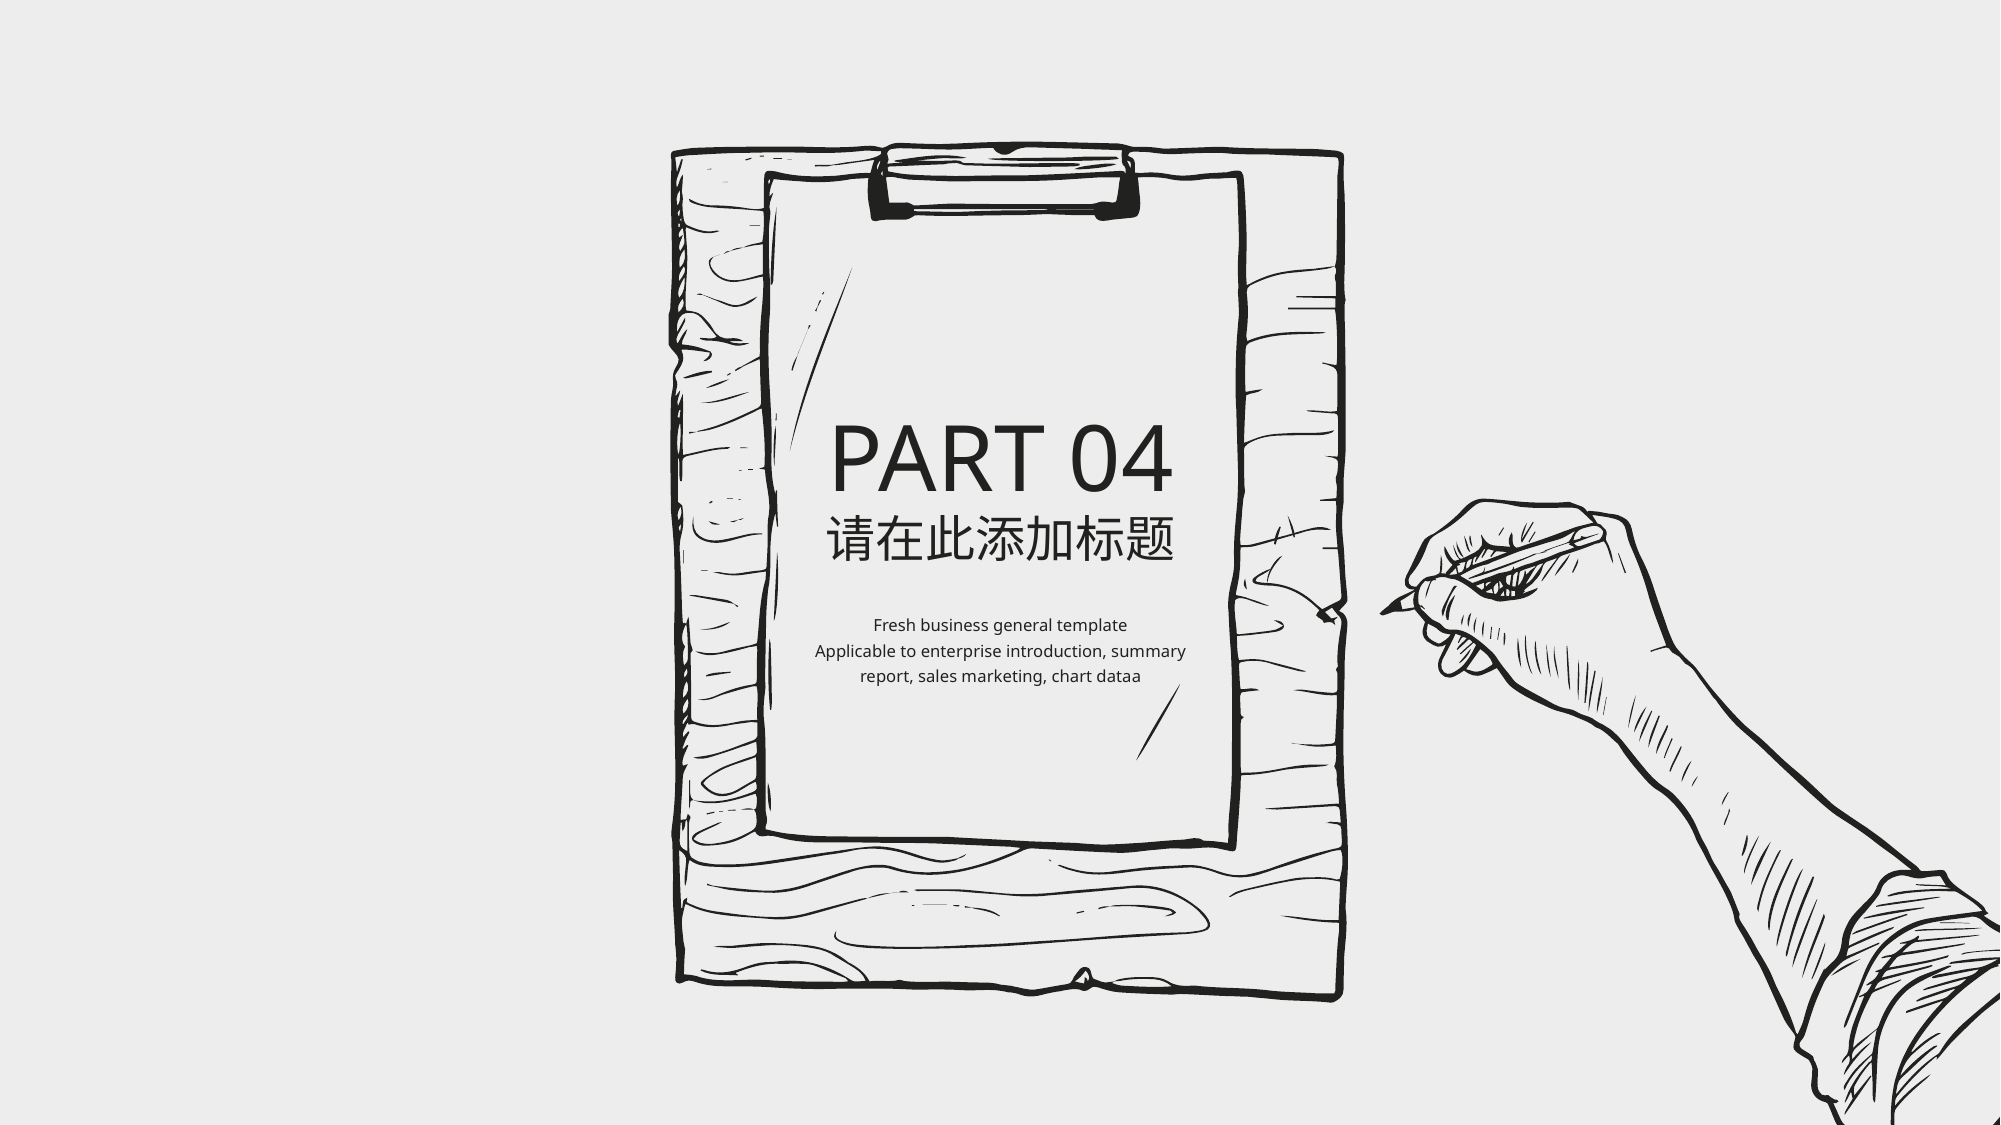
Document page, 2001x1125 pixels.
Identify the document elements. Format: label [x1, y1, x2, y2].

text_box [1379, 498, 2000, 1125]
text_box [668, 141, 1348, 1003]
